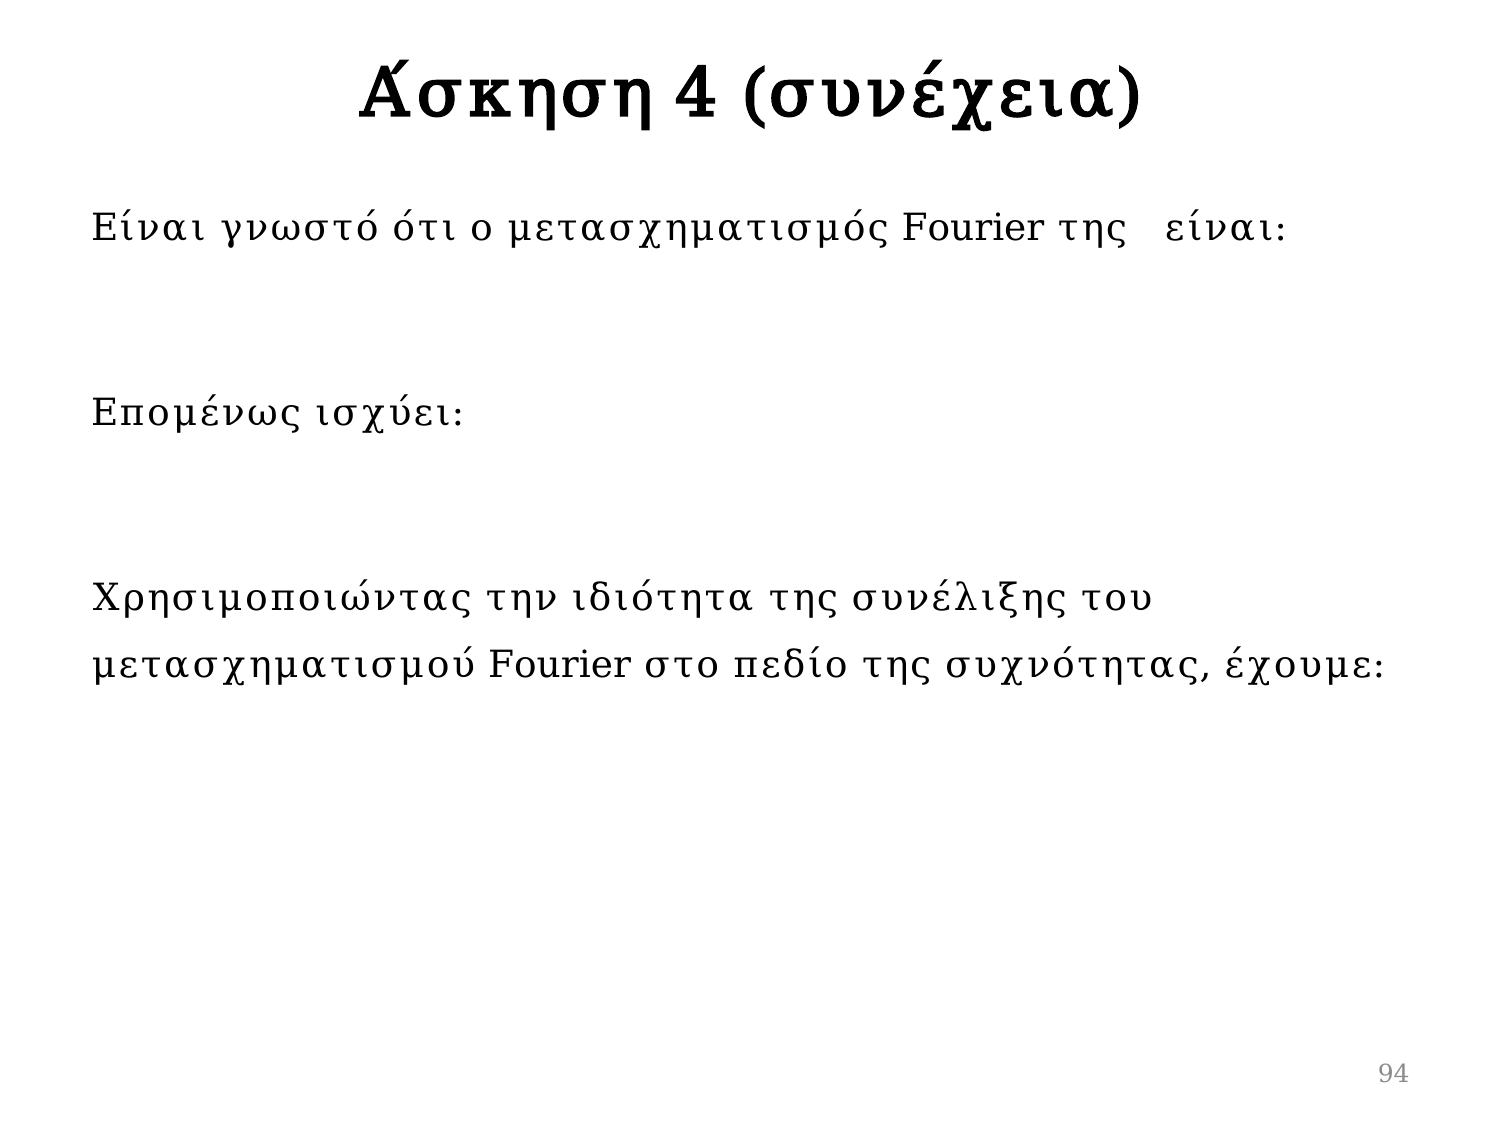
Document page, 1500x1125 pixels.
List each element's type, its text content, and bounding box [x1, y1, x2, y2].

slide_number 94 [1222, 1042, 1425, 1103]
title Άσκηση 4 (συνέχεια) [75, 19, 1425, 159]
